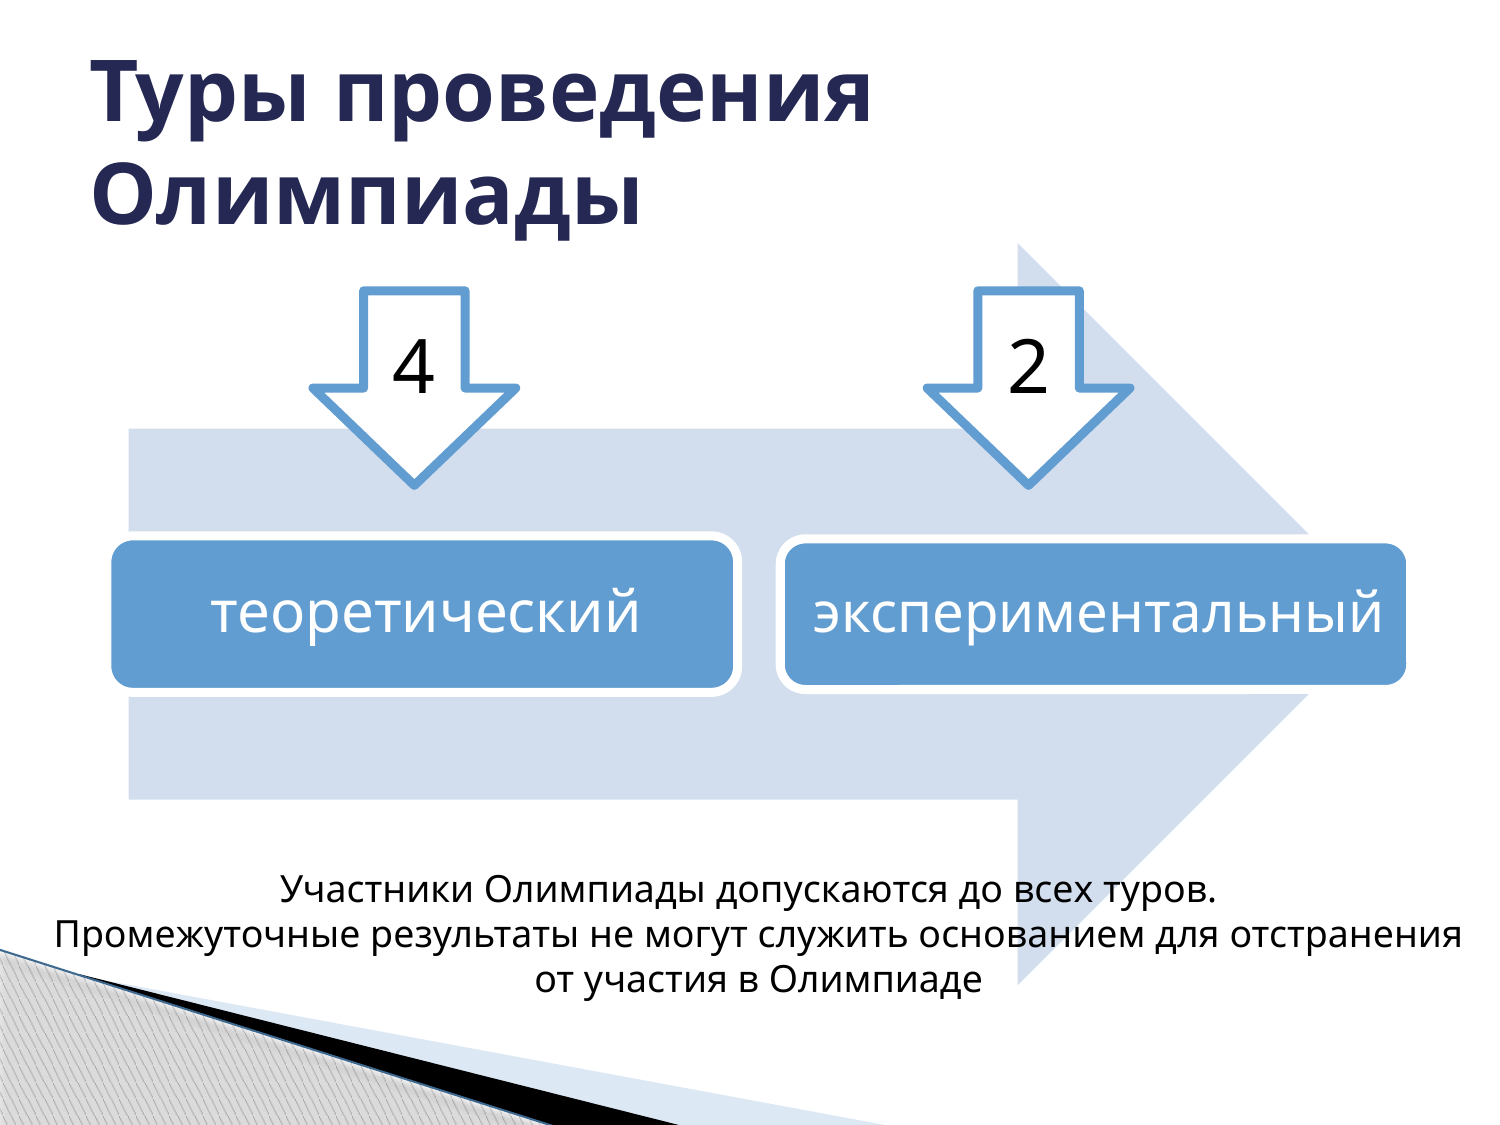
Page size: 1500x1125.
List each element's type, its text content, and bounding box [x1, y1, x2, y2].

title Туры проведения Олимпиады [75, 45, 1425, 233]
text_box Участники Олимпиады допускаются до всех туров. Промежуточные результаты не могут служить основанием для отстранения от участия в Олимпиаде [17, 997, 1500, 1008]
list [17, 242, 1500, 986]
